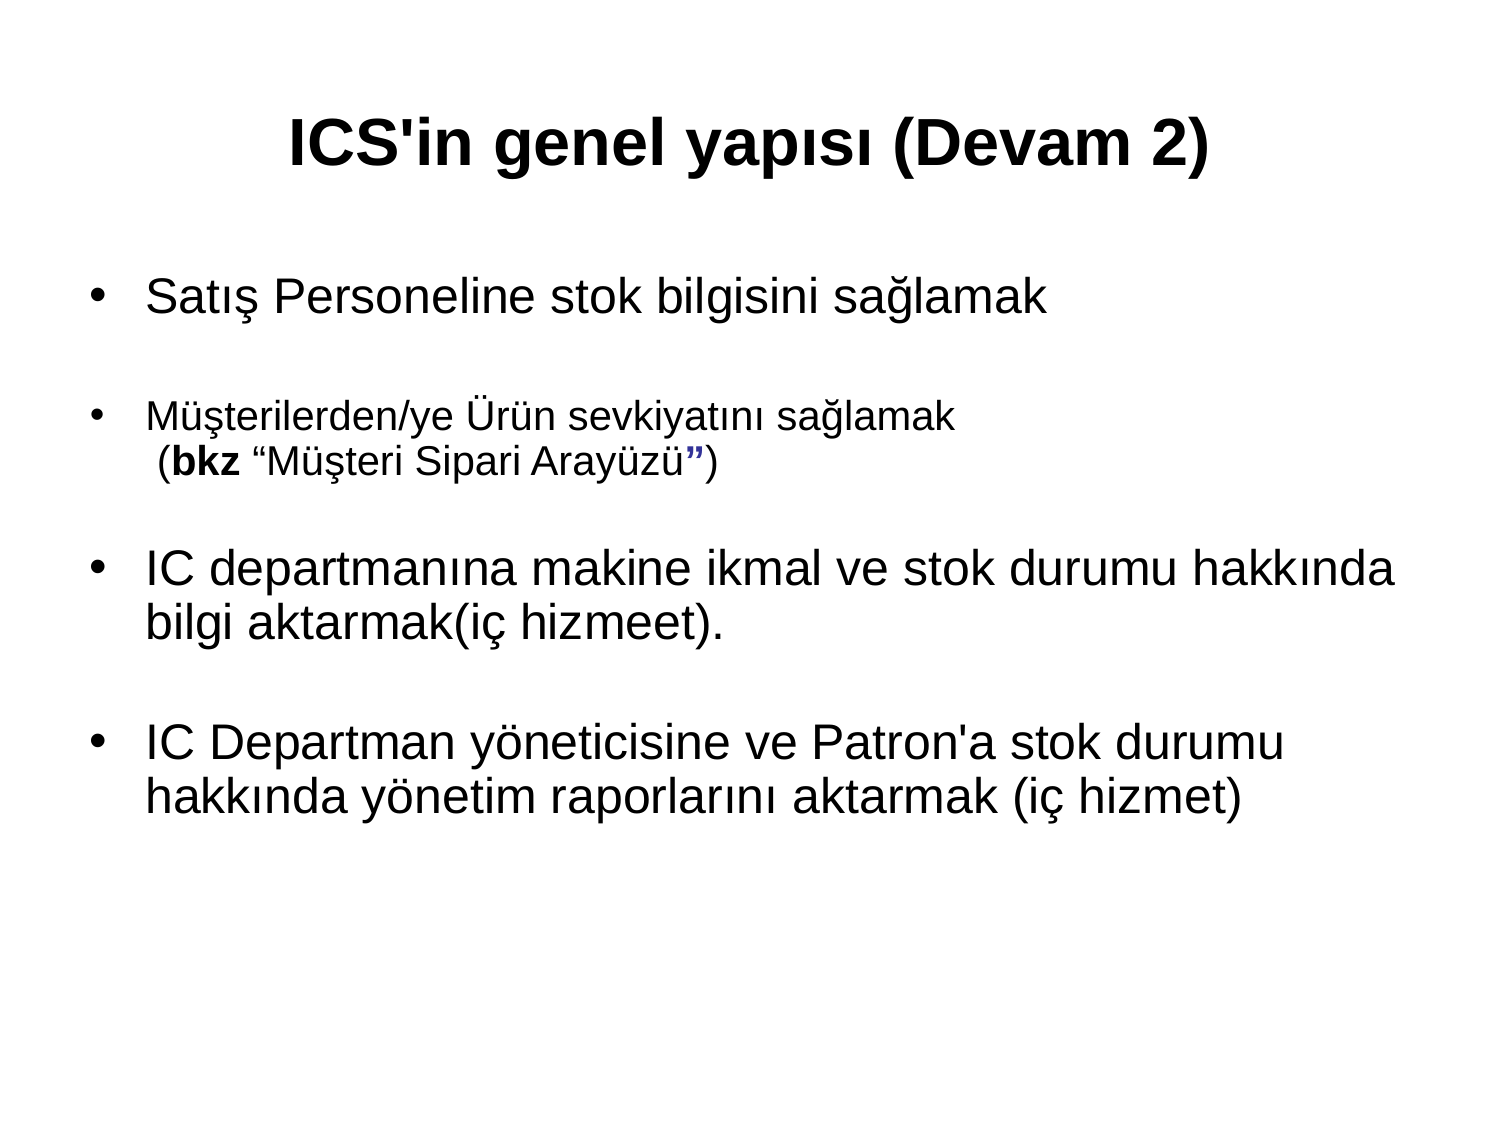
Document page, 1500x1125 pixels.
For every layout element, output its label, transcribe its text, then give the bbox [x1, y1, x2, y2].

title ICS'in genel yapısı (Devam 2) [74, 44, 1426, 233]
list Satış Personeline stok bilgisini sağlamak Müşterilerden/ye Ürün sevkiyatını sağlamak (bkz “Müşteri Sipari Arayüzü”) IC departmanına makine ikmal ve stok durumu hakkında bilgi aktarmak(iç hizmeet). IC Departman yöneticisine ve Patron'a stok durumu hakkında yönetim raporlarını aktarmak (iç hizmet) [74, 262, 1426, 1006]
